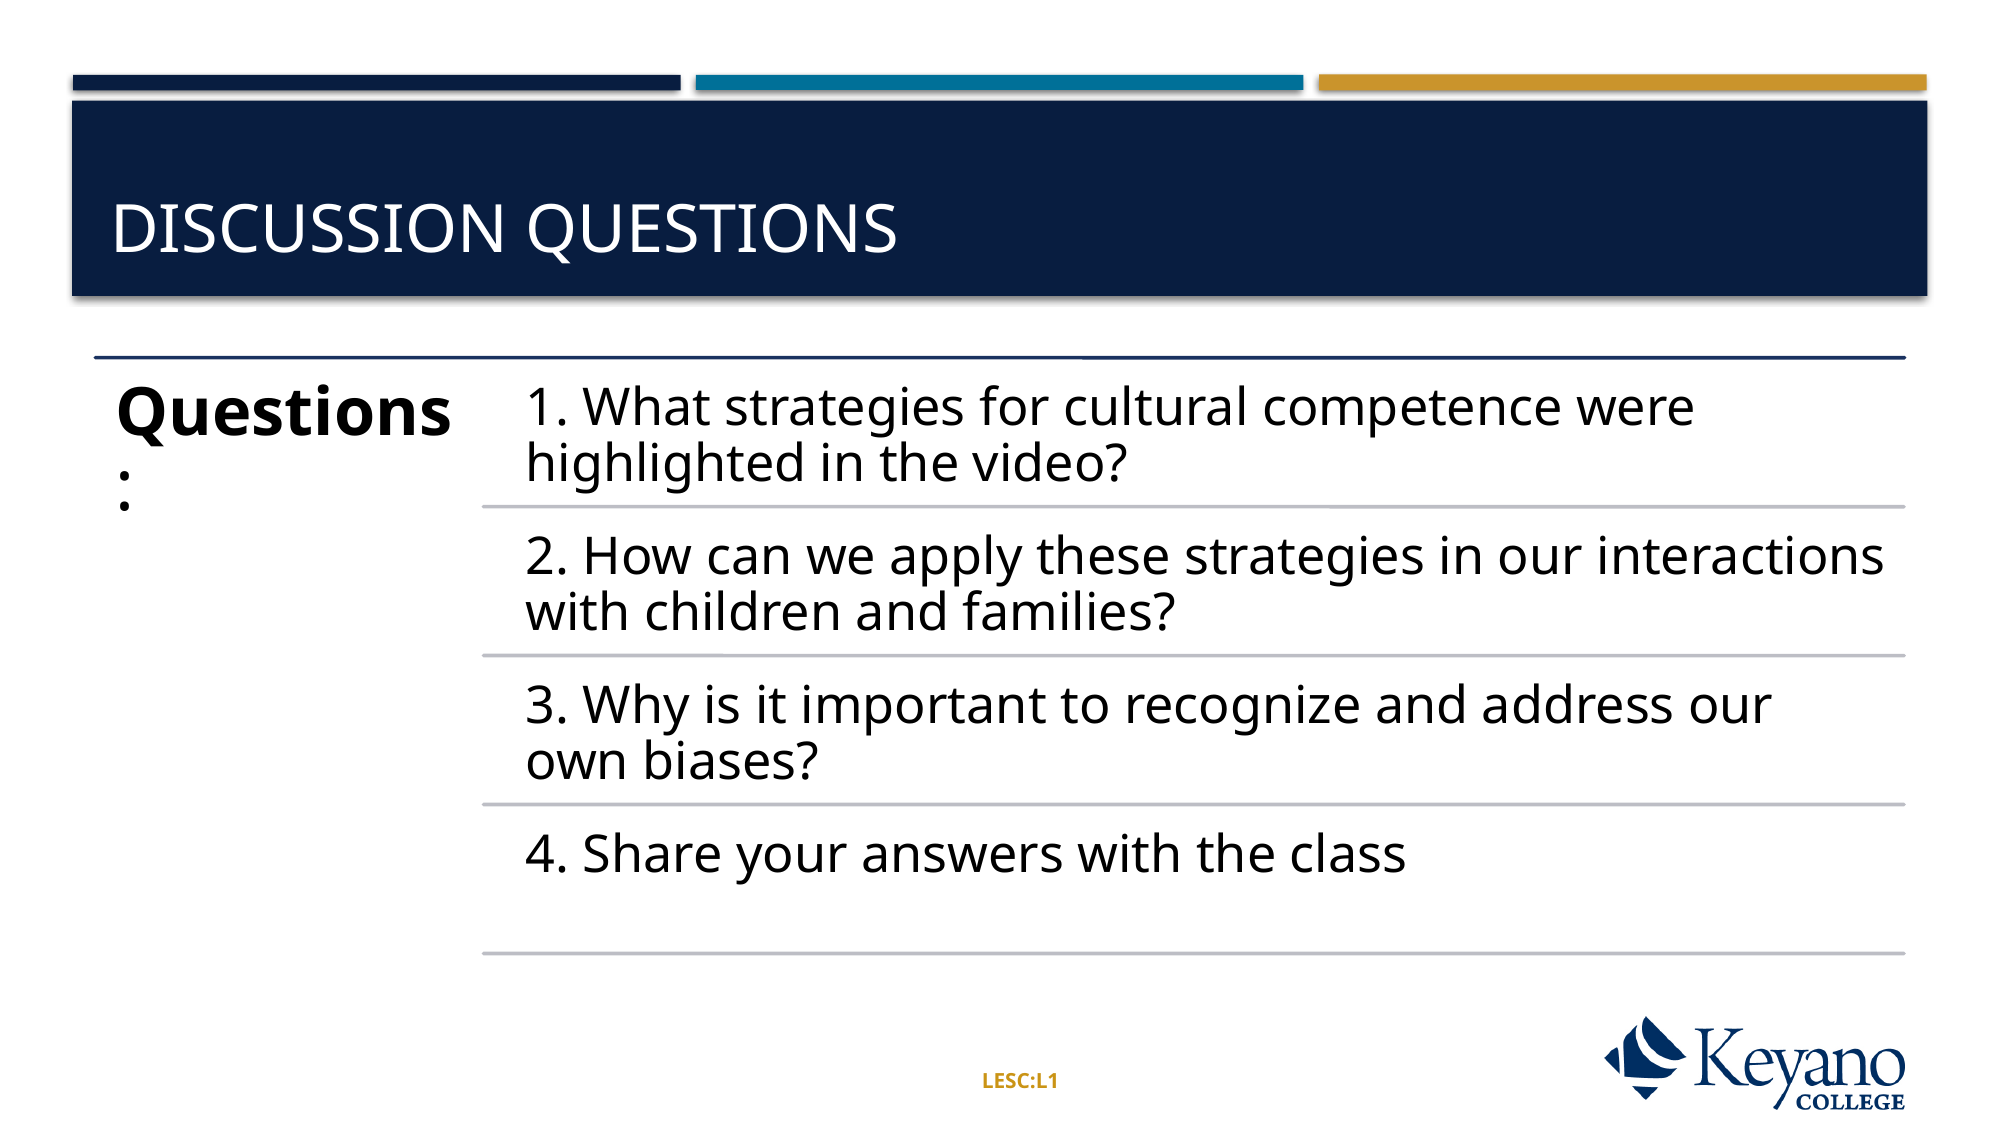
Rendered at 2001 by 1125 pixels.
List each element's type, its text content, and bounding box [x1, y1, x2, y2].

footer LESC:L1 [800, 1050, 1241, 1110]
picture [1604, 1016, 1905, 1110]
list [94, 357, 1906, 962]
title Discussion Questions [95, 123, 1905, 274]
